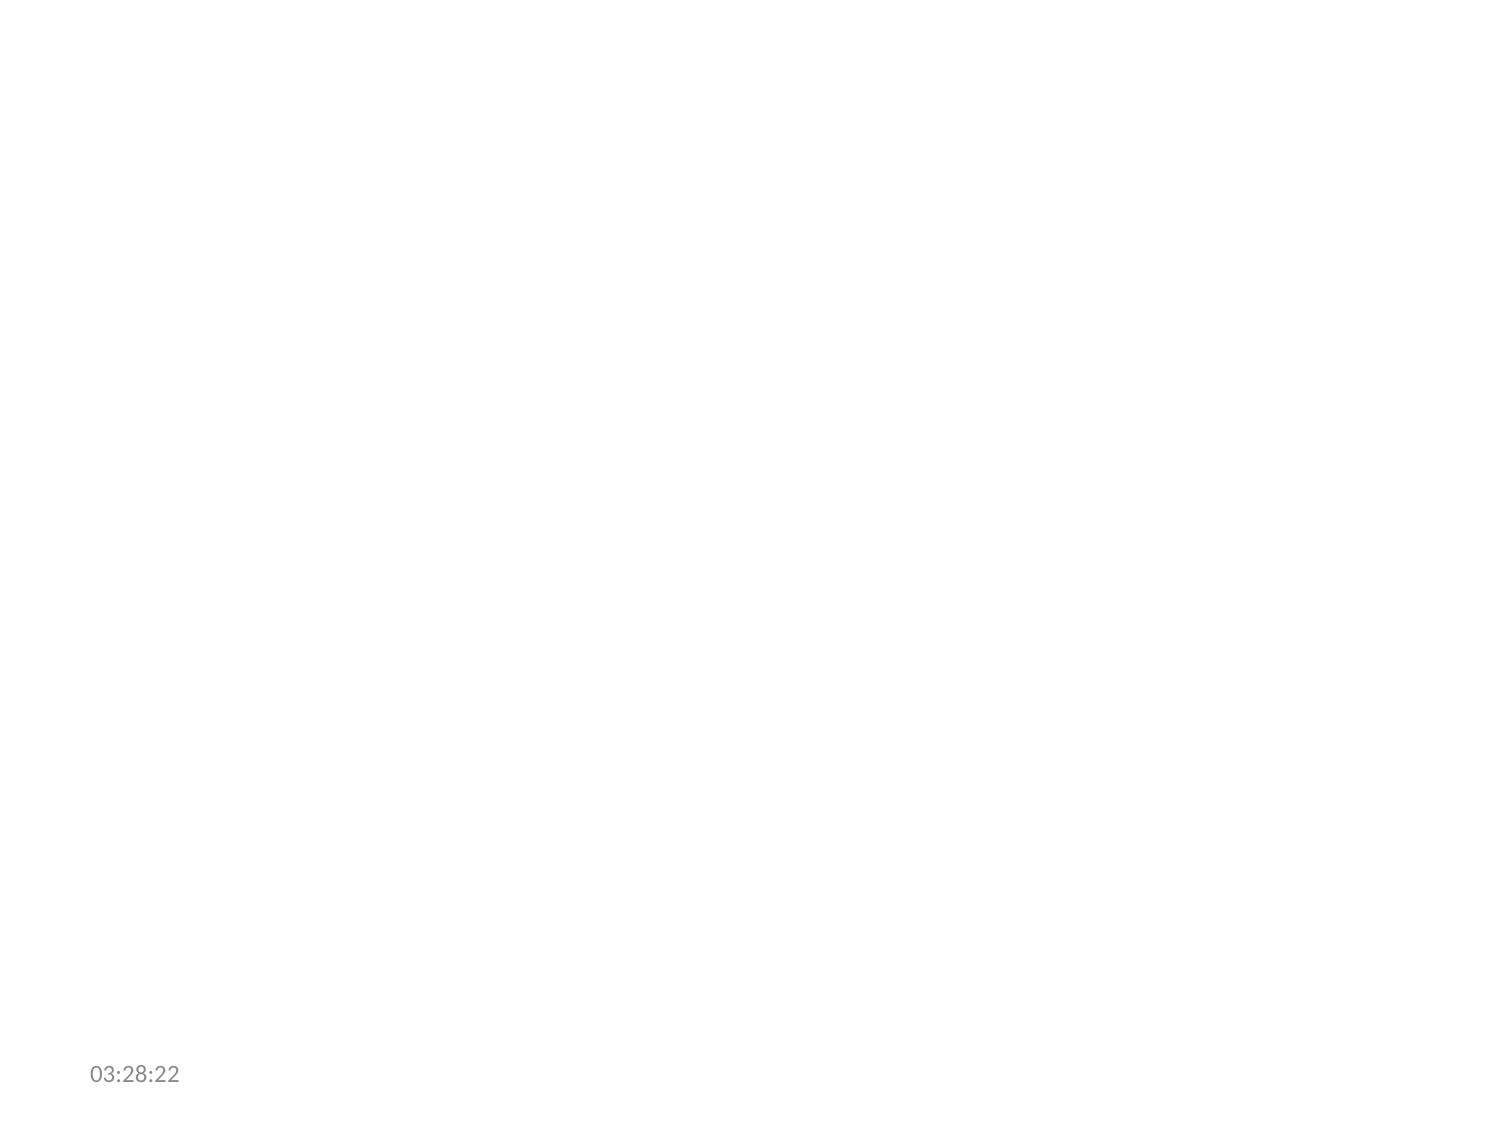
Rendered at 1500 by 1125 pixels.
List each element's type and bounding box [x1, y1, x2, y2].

slide_number [75, 1042, 425, 1103]
